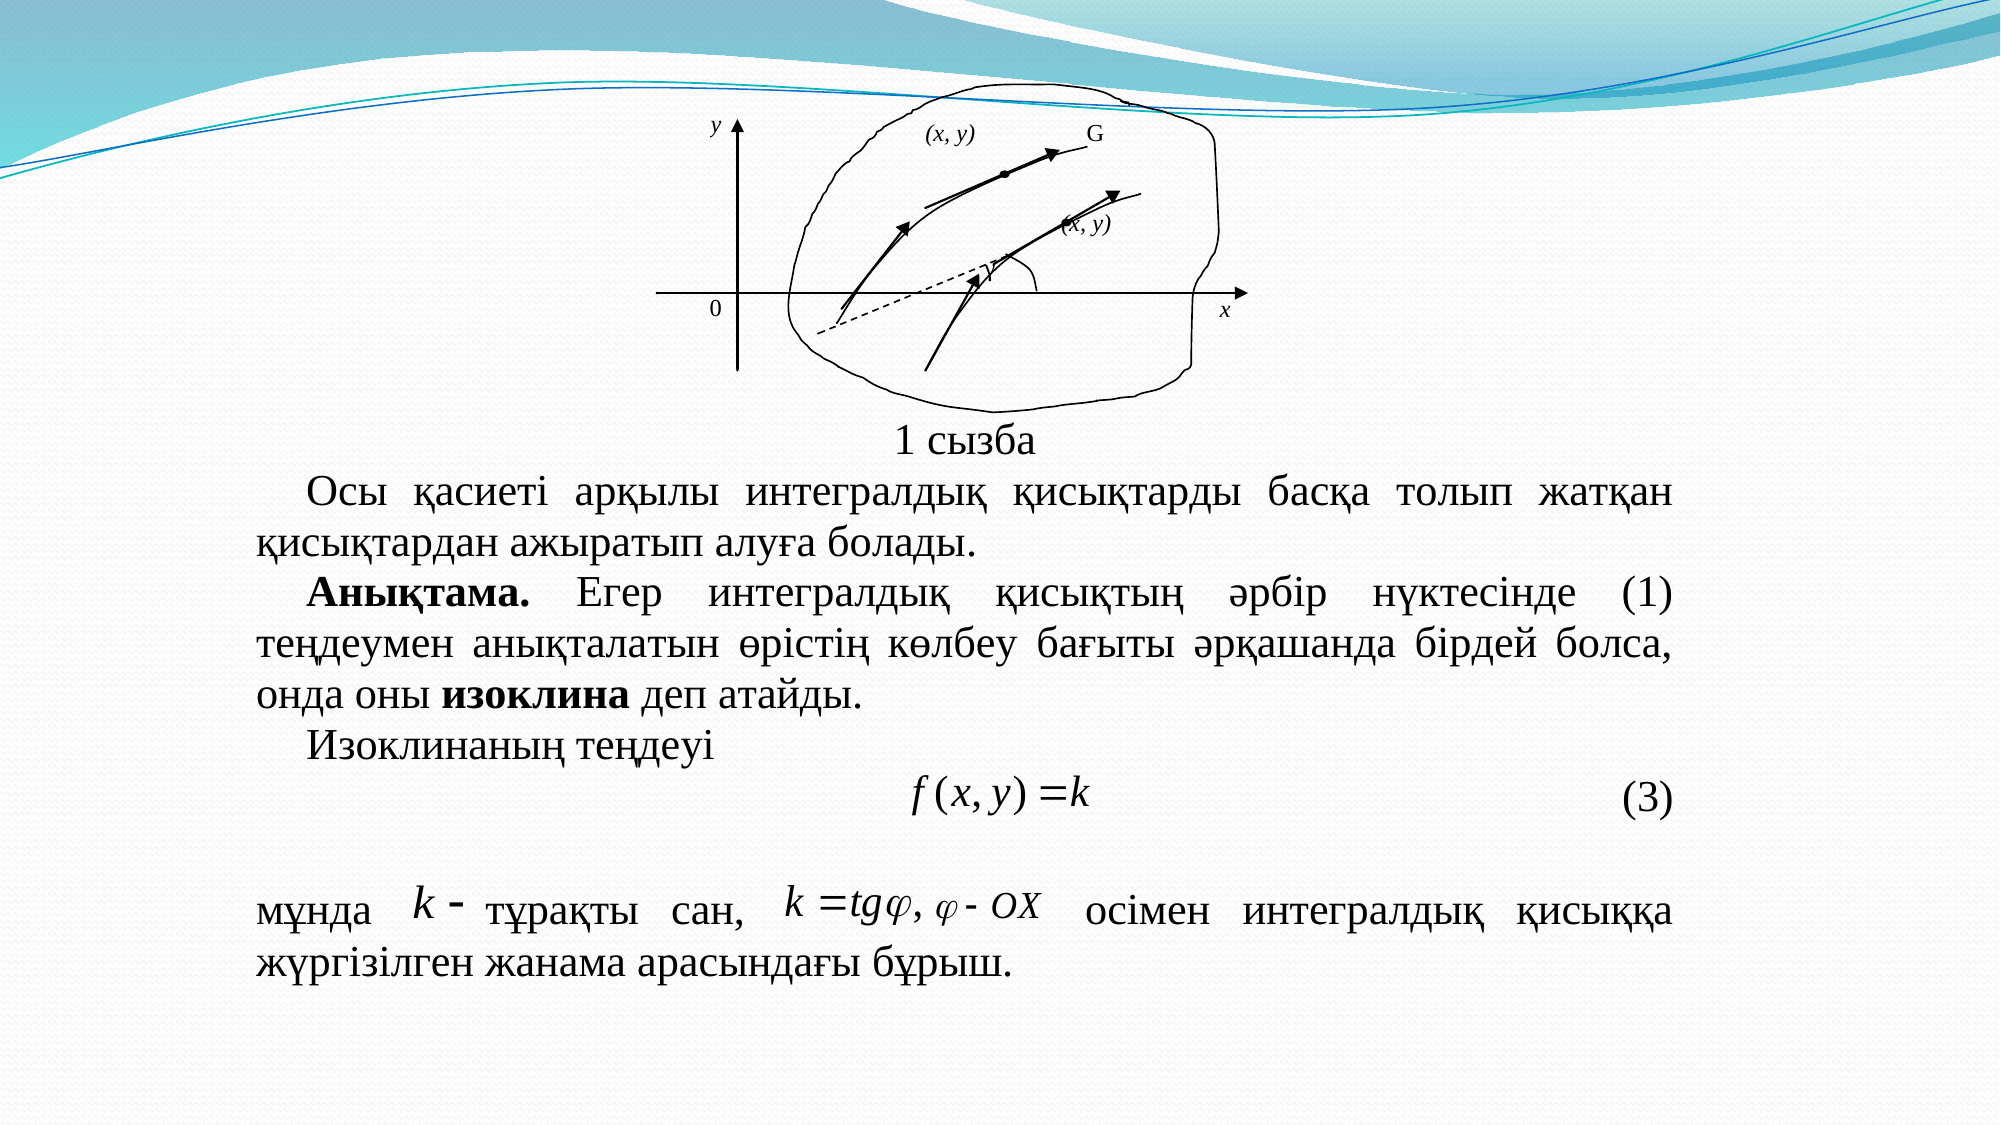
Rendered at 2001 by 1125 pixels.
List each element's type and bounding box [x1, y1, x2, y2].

text_box [255, 81, 1677, 1027]
